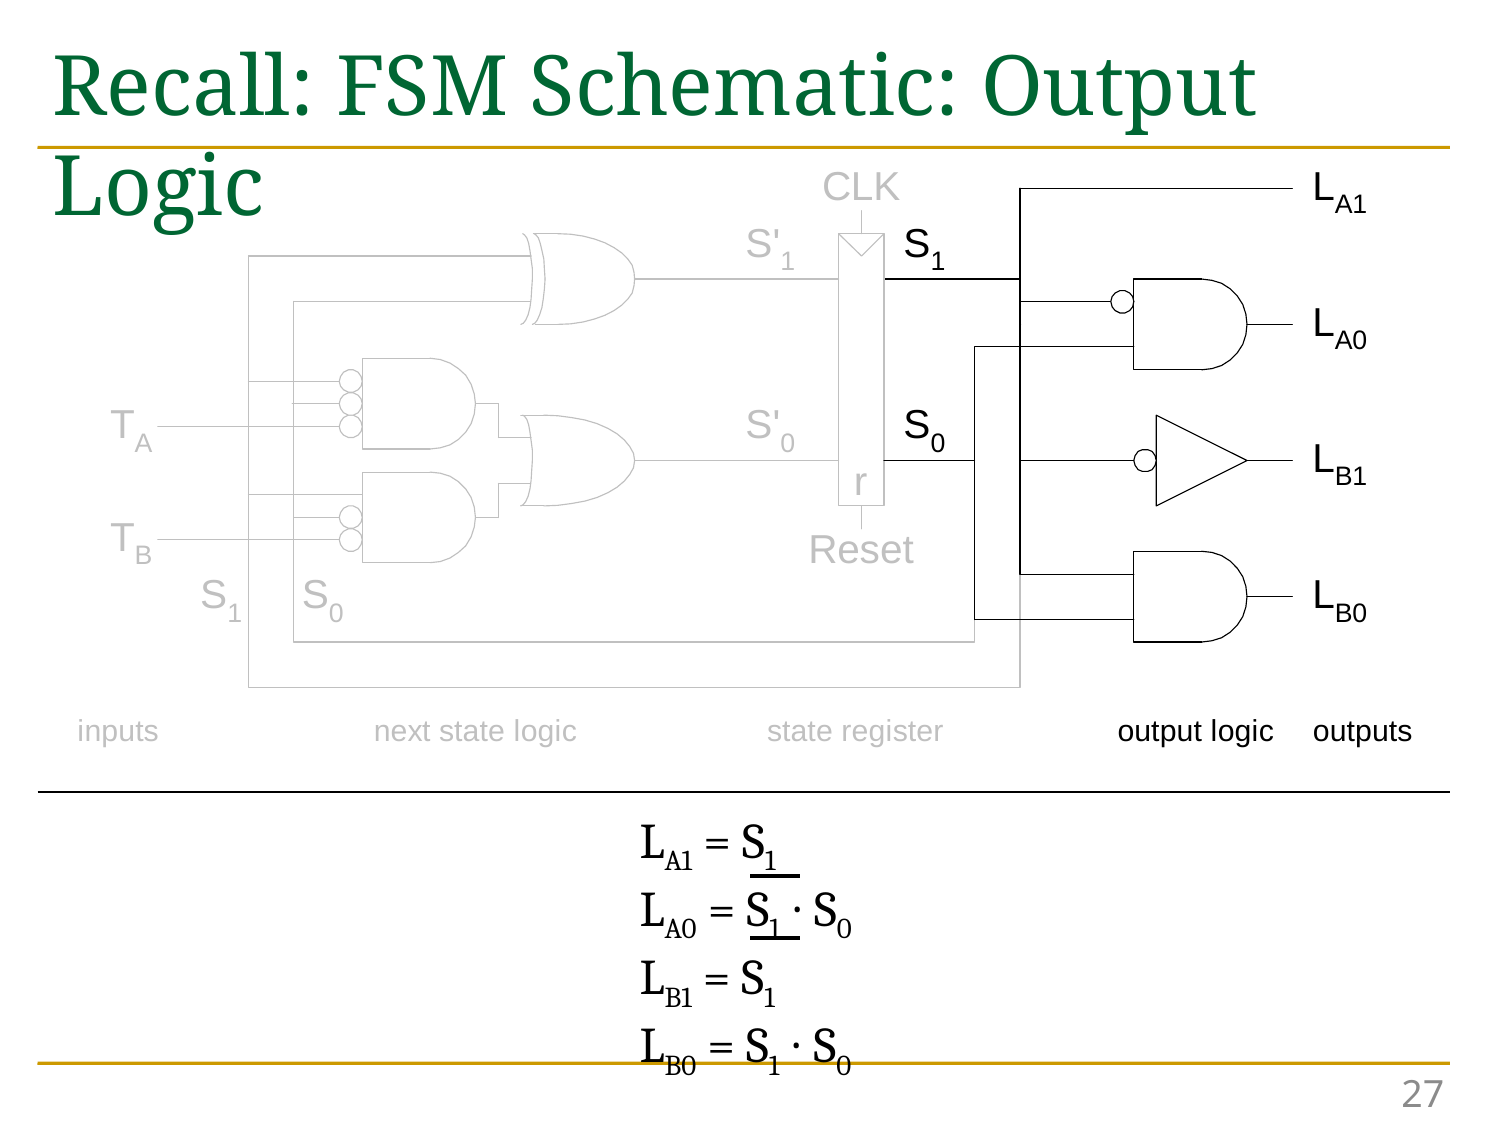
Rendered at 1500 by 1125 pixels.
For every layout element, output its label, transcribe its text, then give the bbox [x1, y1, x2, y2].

text_box LA1 = S1 LA0 = S1 ∙ S0 LB1 = S1 LB0 = S1 ∙ S0 [624, 801, 1000, 1089]
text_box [49, 137, 1438, 784]
title Recall: FSM Schematic: Output Logic [37, 24, 1450, 200]
slide_number 27 [1121, 1066, 1460, 1125]
